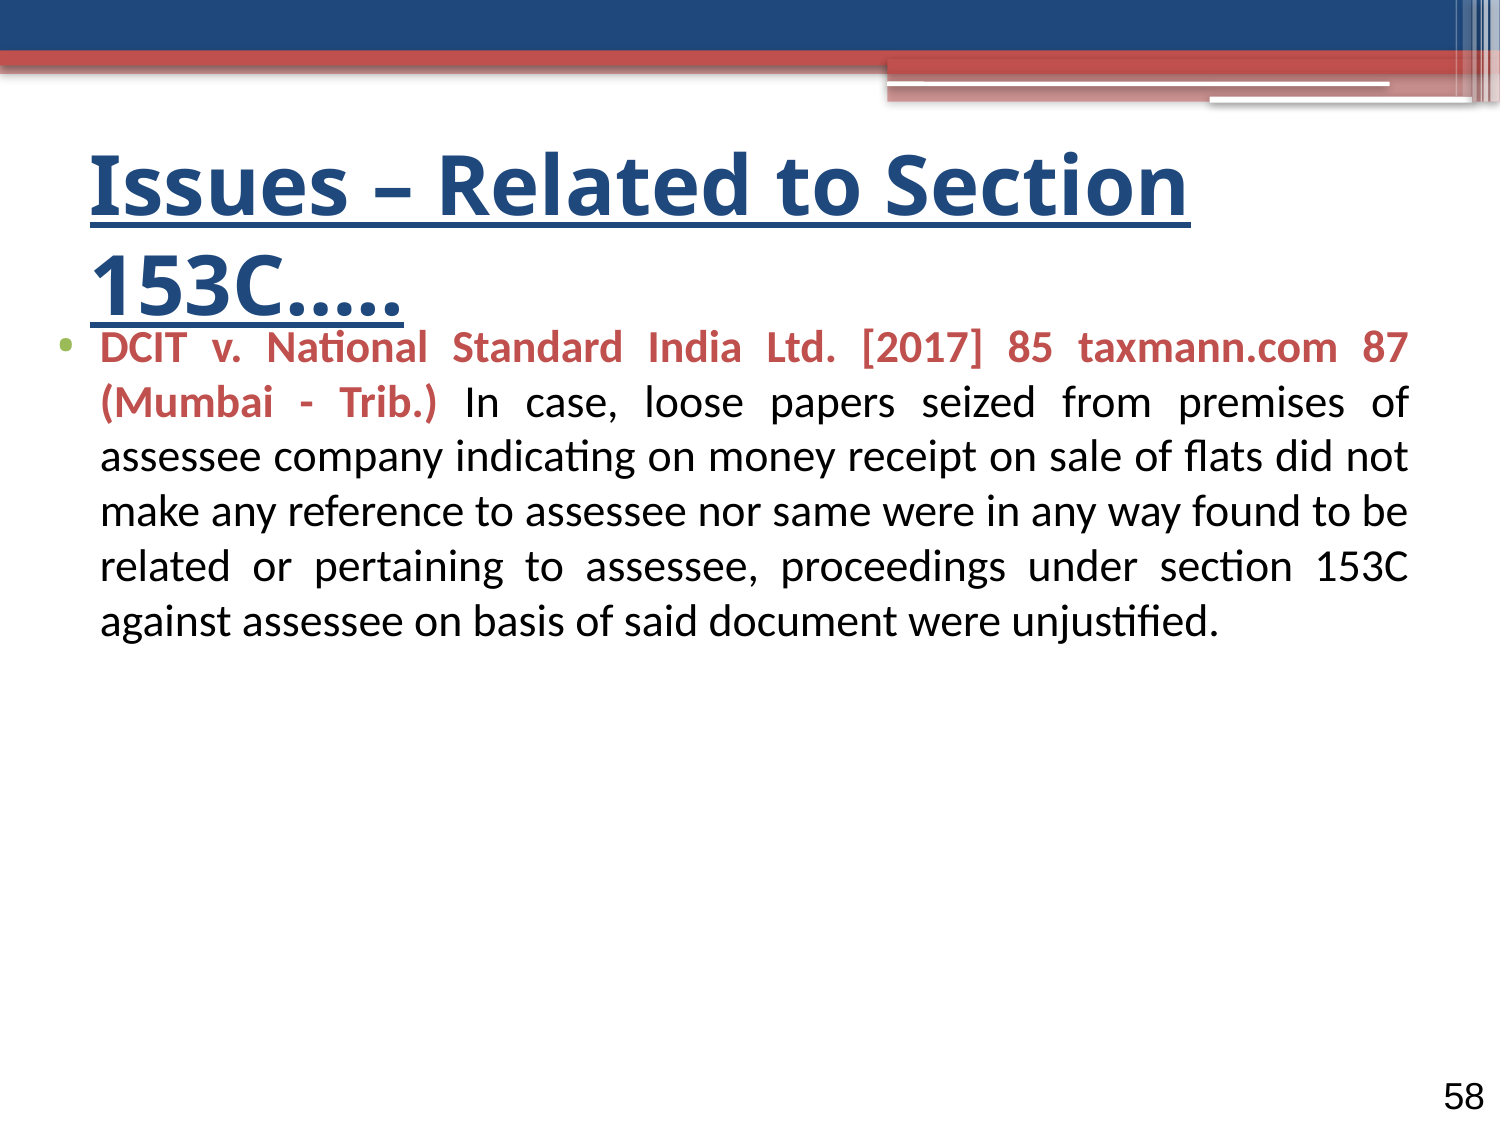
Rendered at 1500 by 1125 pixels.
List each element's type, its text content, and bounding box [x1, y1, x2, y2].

slide_number 58 [1374, 1064, 1500, 1125]
title Issues – Related to Section 153C….. [75, 125, 1425, 300]
list DCIT v. National Standard India Ltd. [2017] 85 taxmann.com 87 (Mumbai - Trib.) In case, loose papers seized from premises of assessee company indicating on money receipt on sale of flats did not make any reference to assessee nor same were in any way found to be related or pertaining to assessee, proceedings under section 153C against assessee on basis of said document were unjustified. [24, 308, 1425, 1113]
